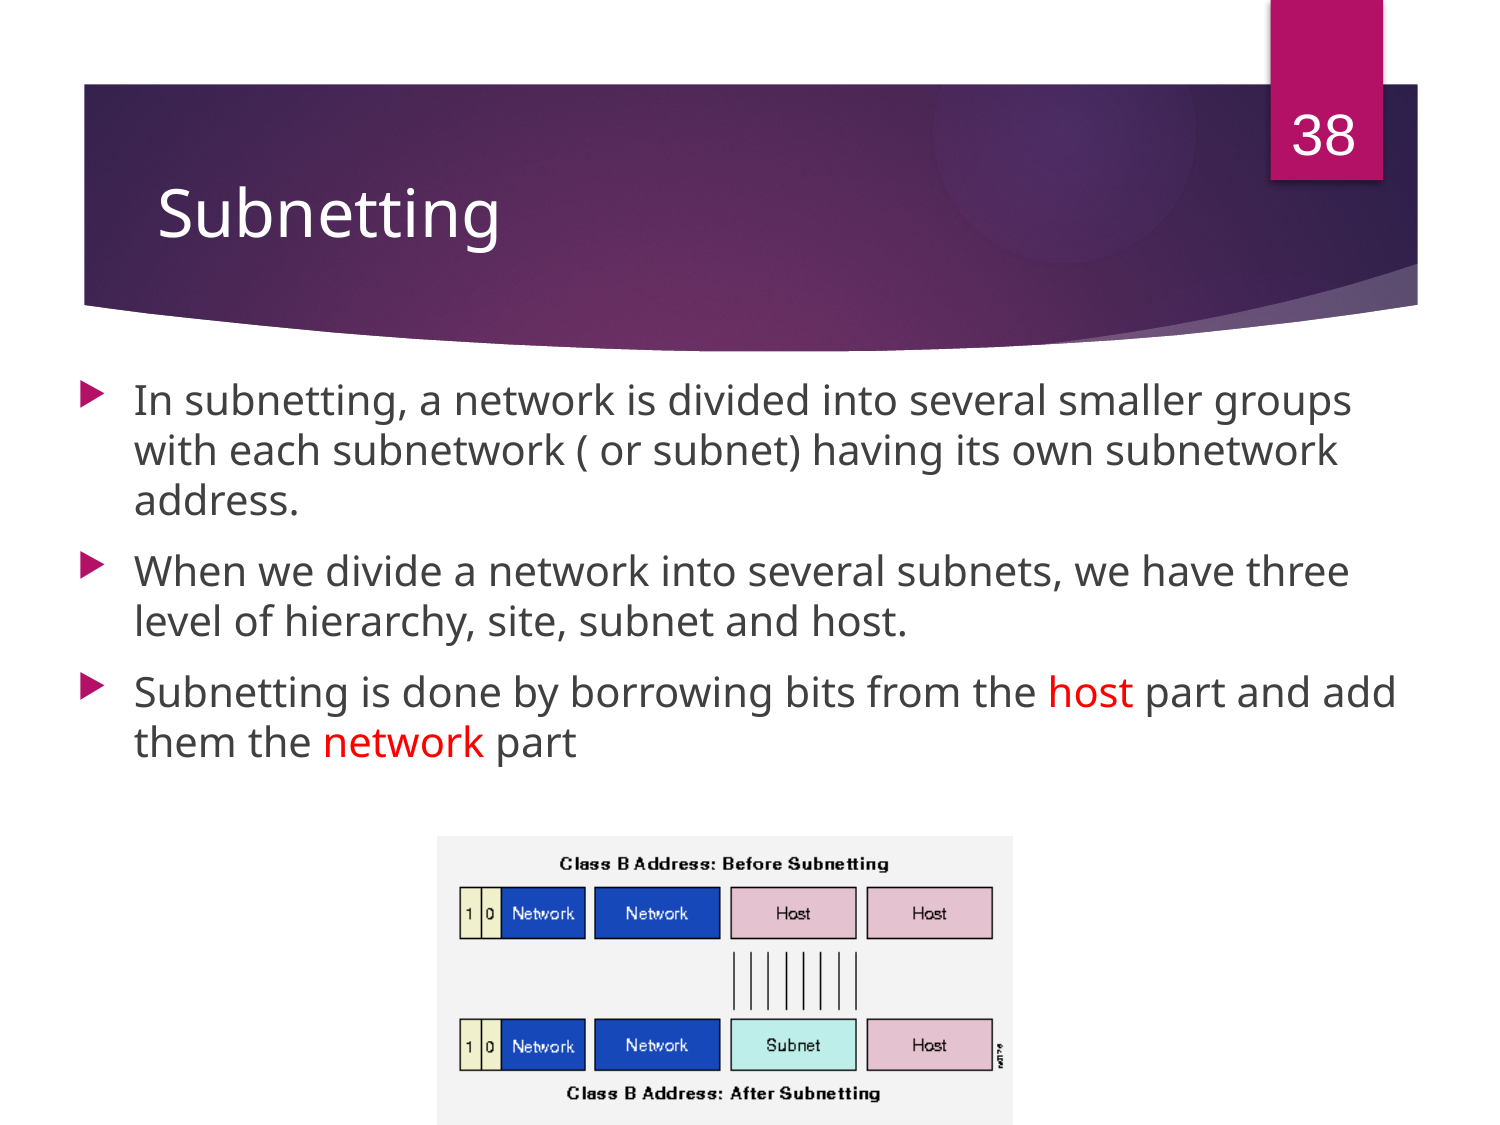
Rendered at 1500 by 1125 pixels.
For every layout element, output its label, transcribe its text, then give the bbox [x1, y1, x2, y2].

title Subnetting [142, 152, 1183, 269]
list In subnetting, a network is divided into several smaller groups with each subnetwork ( or subnet) having its own subnetwork address. When we divide a network into several subnets, we have three level of hierarchy, site, subnet and host. Subnetting is done by borrowing bits from the host part and add them the network part [62, 366, 1450, 946]
picture [437, 835, 1013, 1125]
slide_number 38 [1259, 48, 1390, 175]
